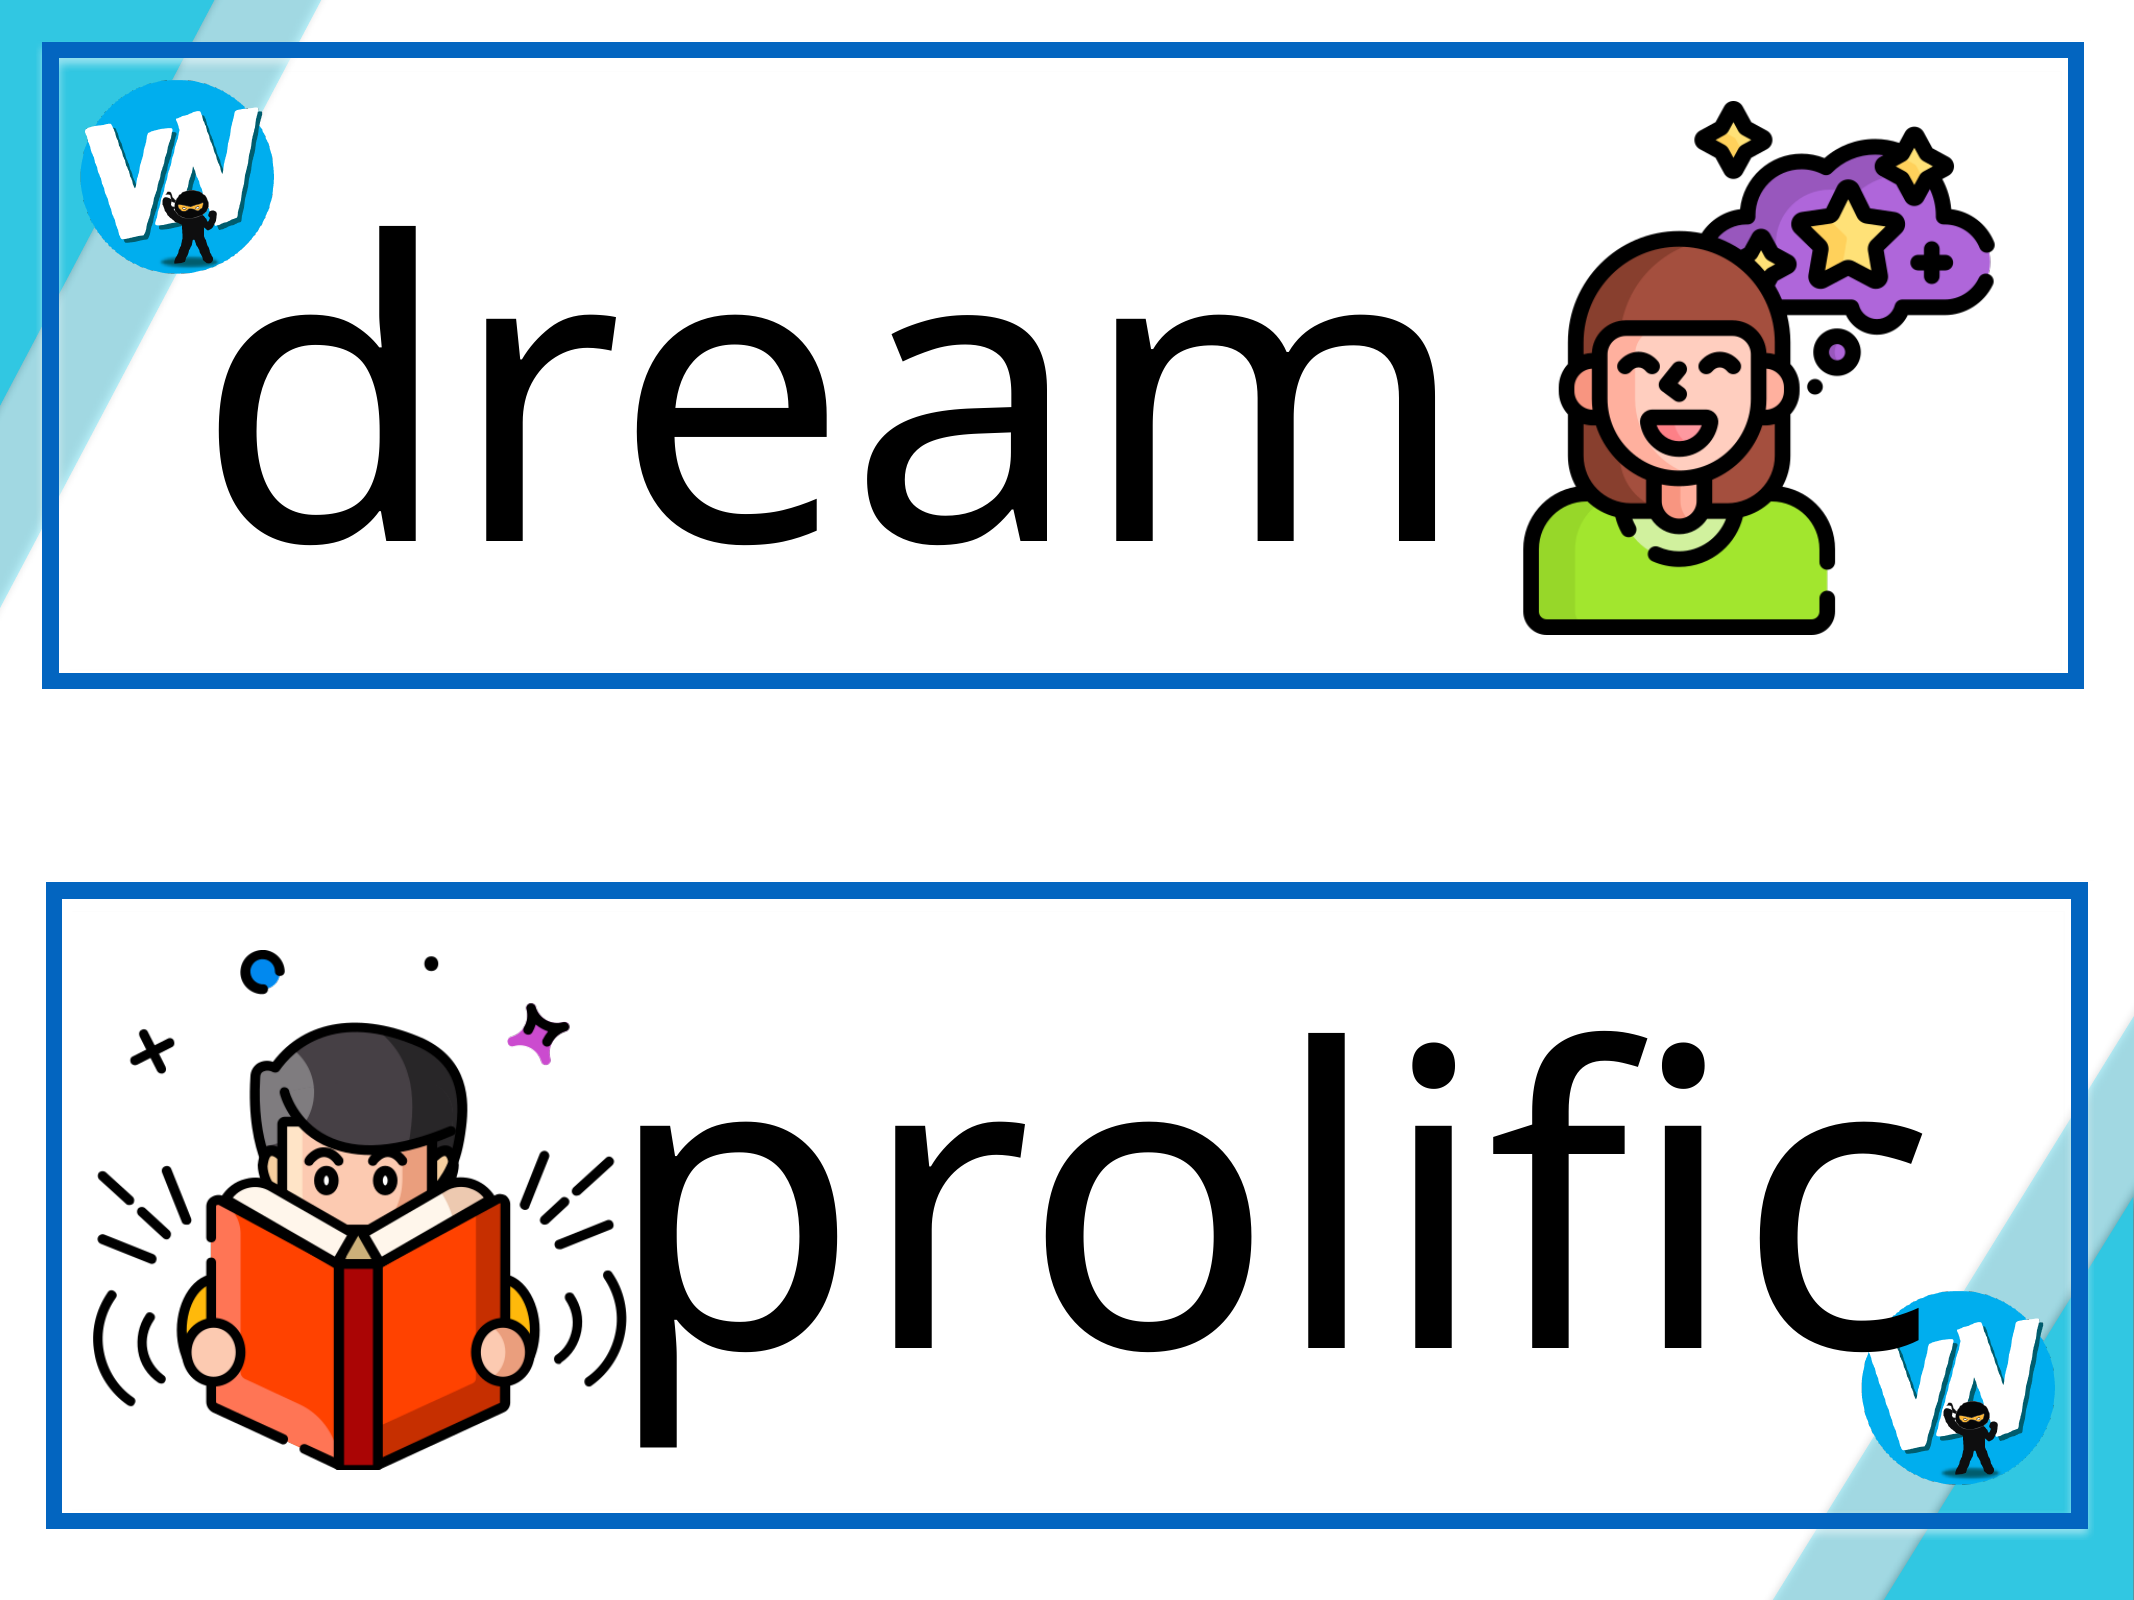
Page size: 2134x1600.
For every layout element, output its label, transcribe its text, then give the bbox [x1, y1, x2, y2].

picture [93, 950, 628, 1470]
text_box [86, 890, 1956, 950]
text_box prolific [258, 925, 1956, 1440]
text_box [0, 0, 78, 1544]
text_box dream [188, 118, 1477, 633]
picture [1492, 101, 2026, 635]
picture [1837, 1288, 2080, 1488]
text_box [1963, 235, 2134, 1600]
text_box [86, 1440, 1956, 1522]
picture [57, 77, 299, 278]
text_box [86, 50, 2076, 681]
